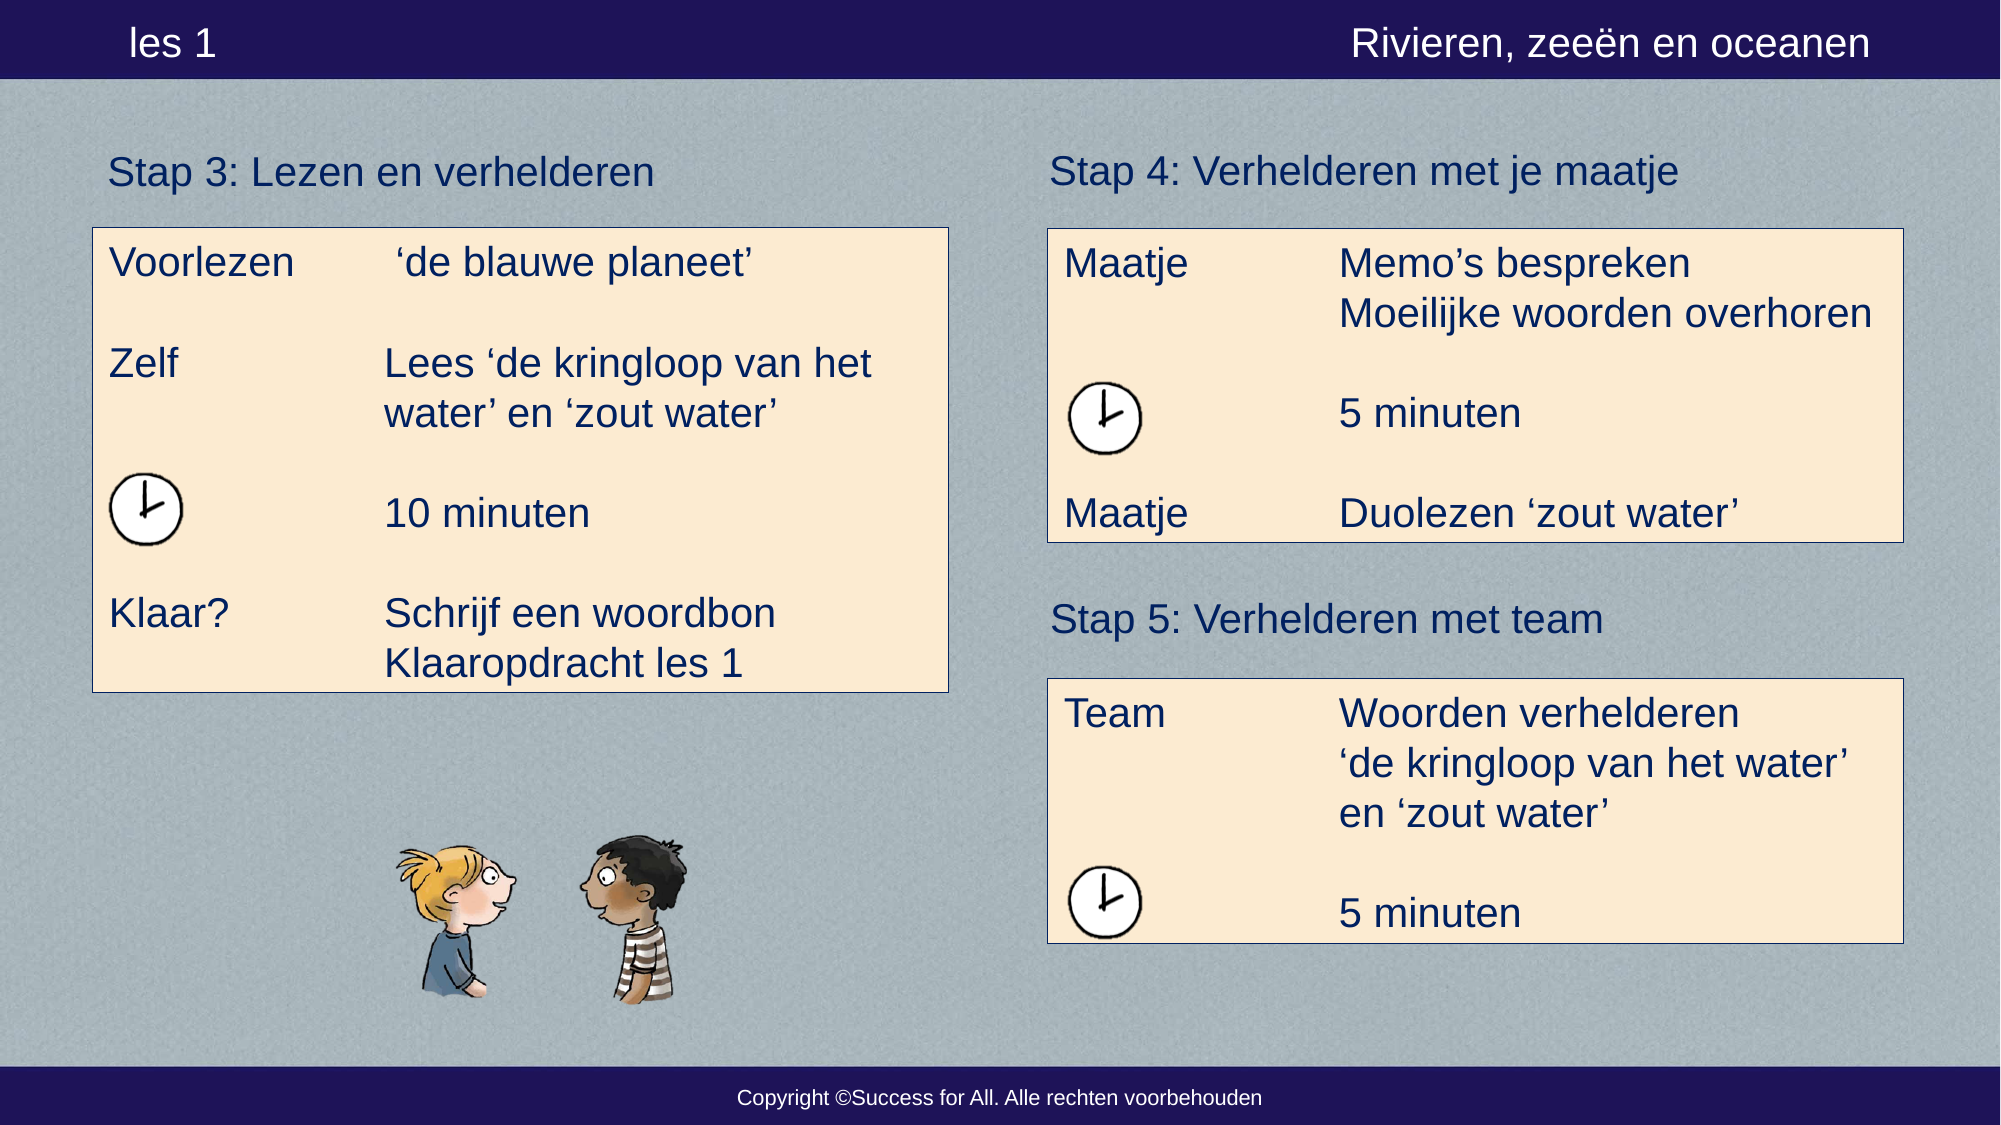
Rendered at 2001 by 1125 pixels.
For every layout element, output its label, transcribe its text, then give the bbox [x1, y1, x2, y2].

text_box Maatje Memo’s bespreken Moeilijke woorden overhoren 5 minuten Maatje Duolezen ‘zout water’ [1047, 228, 1904, 543]
text_box les 1 [114, 8, 354, 73]
text_box Copyright ©Success for All. Alle rechten voorbehouden [0, 1076, 2000, 1125]
text_box Team Woorden verhelderen ‘de kringloop van het water’ en ‘zout water’ 5 minuten [1047, 678, 1904, 944]
picture [0, 0, 2001, 1125]
text_box Stap 5: Verhelderen met team [1035, 584, 1874, 650]
text_box Rivieren, zeeën en oceanen [999, 8, 1886, 73]
text_box Stap 3: Lezen en verhelderen [92, 137, 885, 202]
text_box Stap 4: Verhelderen met je maatje [999, 136, 1886, 202]
text_box Voorlezen ‘de blauwe planeet’ Zelf Lees ‘de kringloop van het water’ en ‘zout water’ 10 minuten Klaar? Schrijf een woordbon Klaaropdracht les 1 [92, 227, 949, 693]
